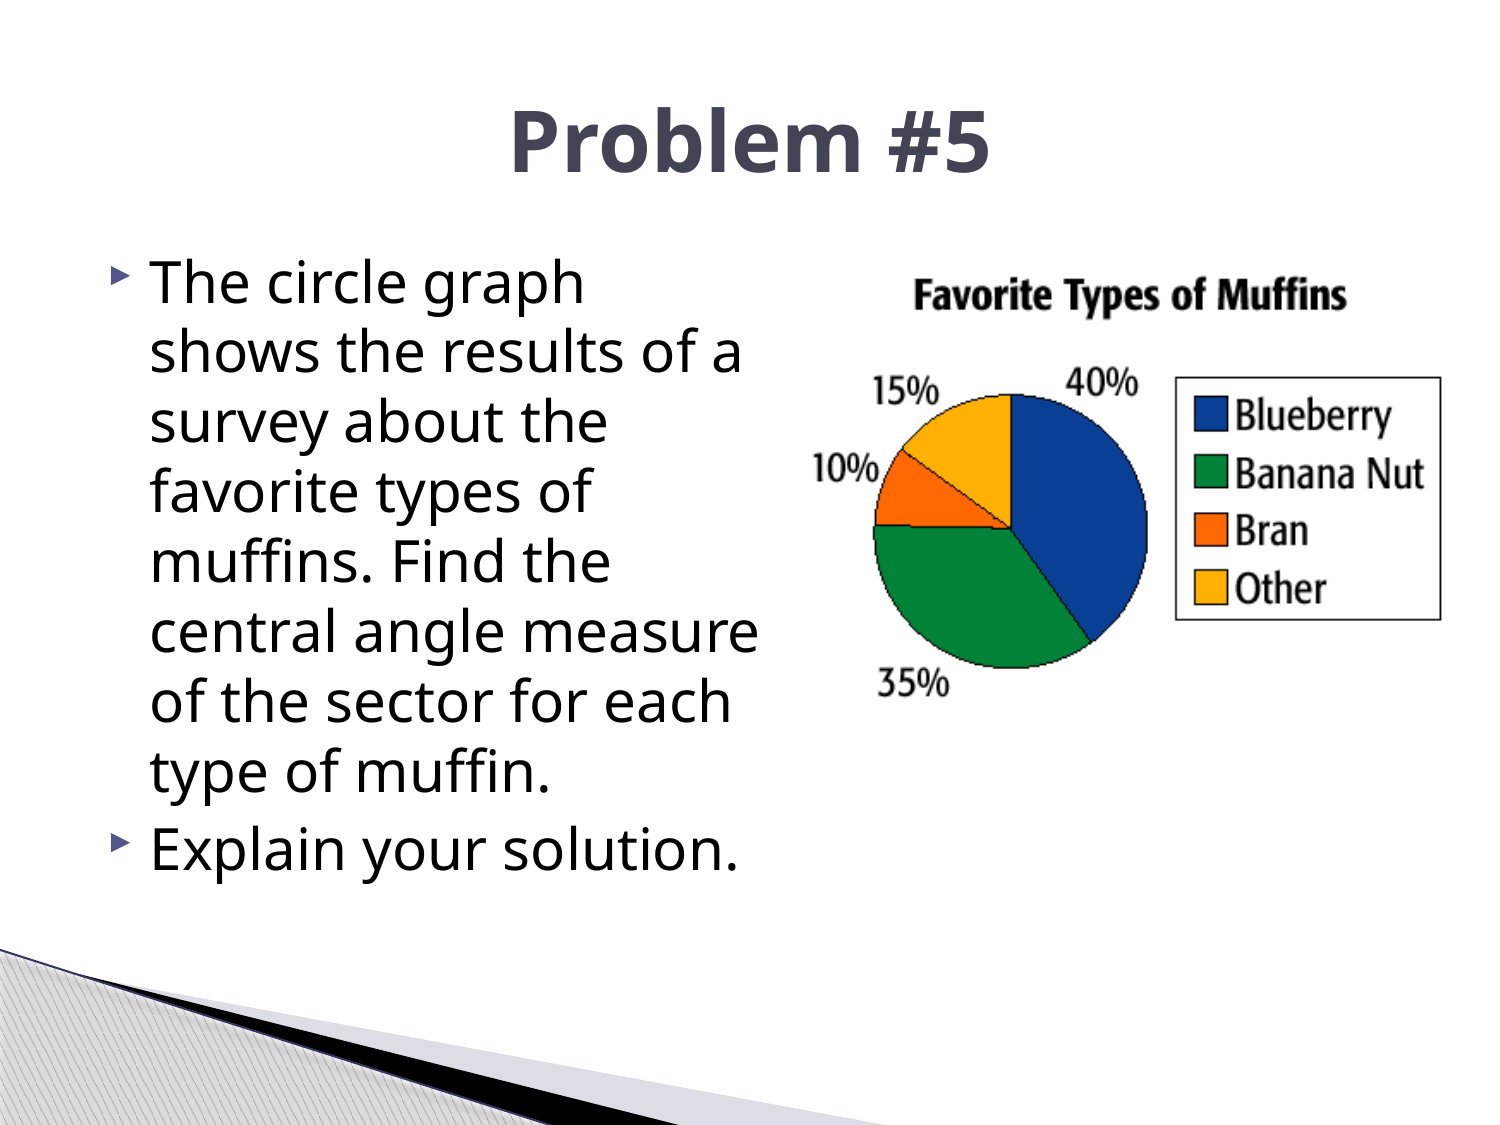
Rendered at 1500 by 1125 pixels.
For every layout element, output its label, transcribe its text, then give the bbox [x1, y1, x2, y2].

picture [784, 262, 1500, 701]
list The circle graph shows the results of a survey about the favorite types of muffins. Find the central angle measure of the sector for each type of muffin. Explain your solution. [75, 237, 788, 986]
title Problem #5 [75, 45, 1425, 233]
